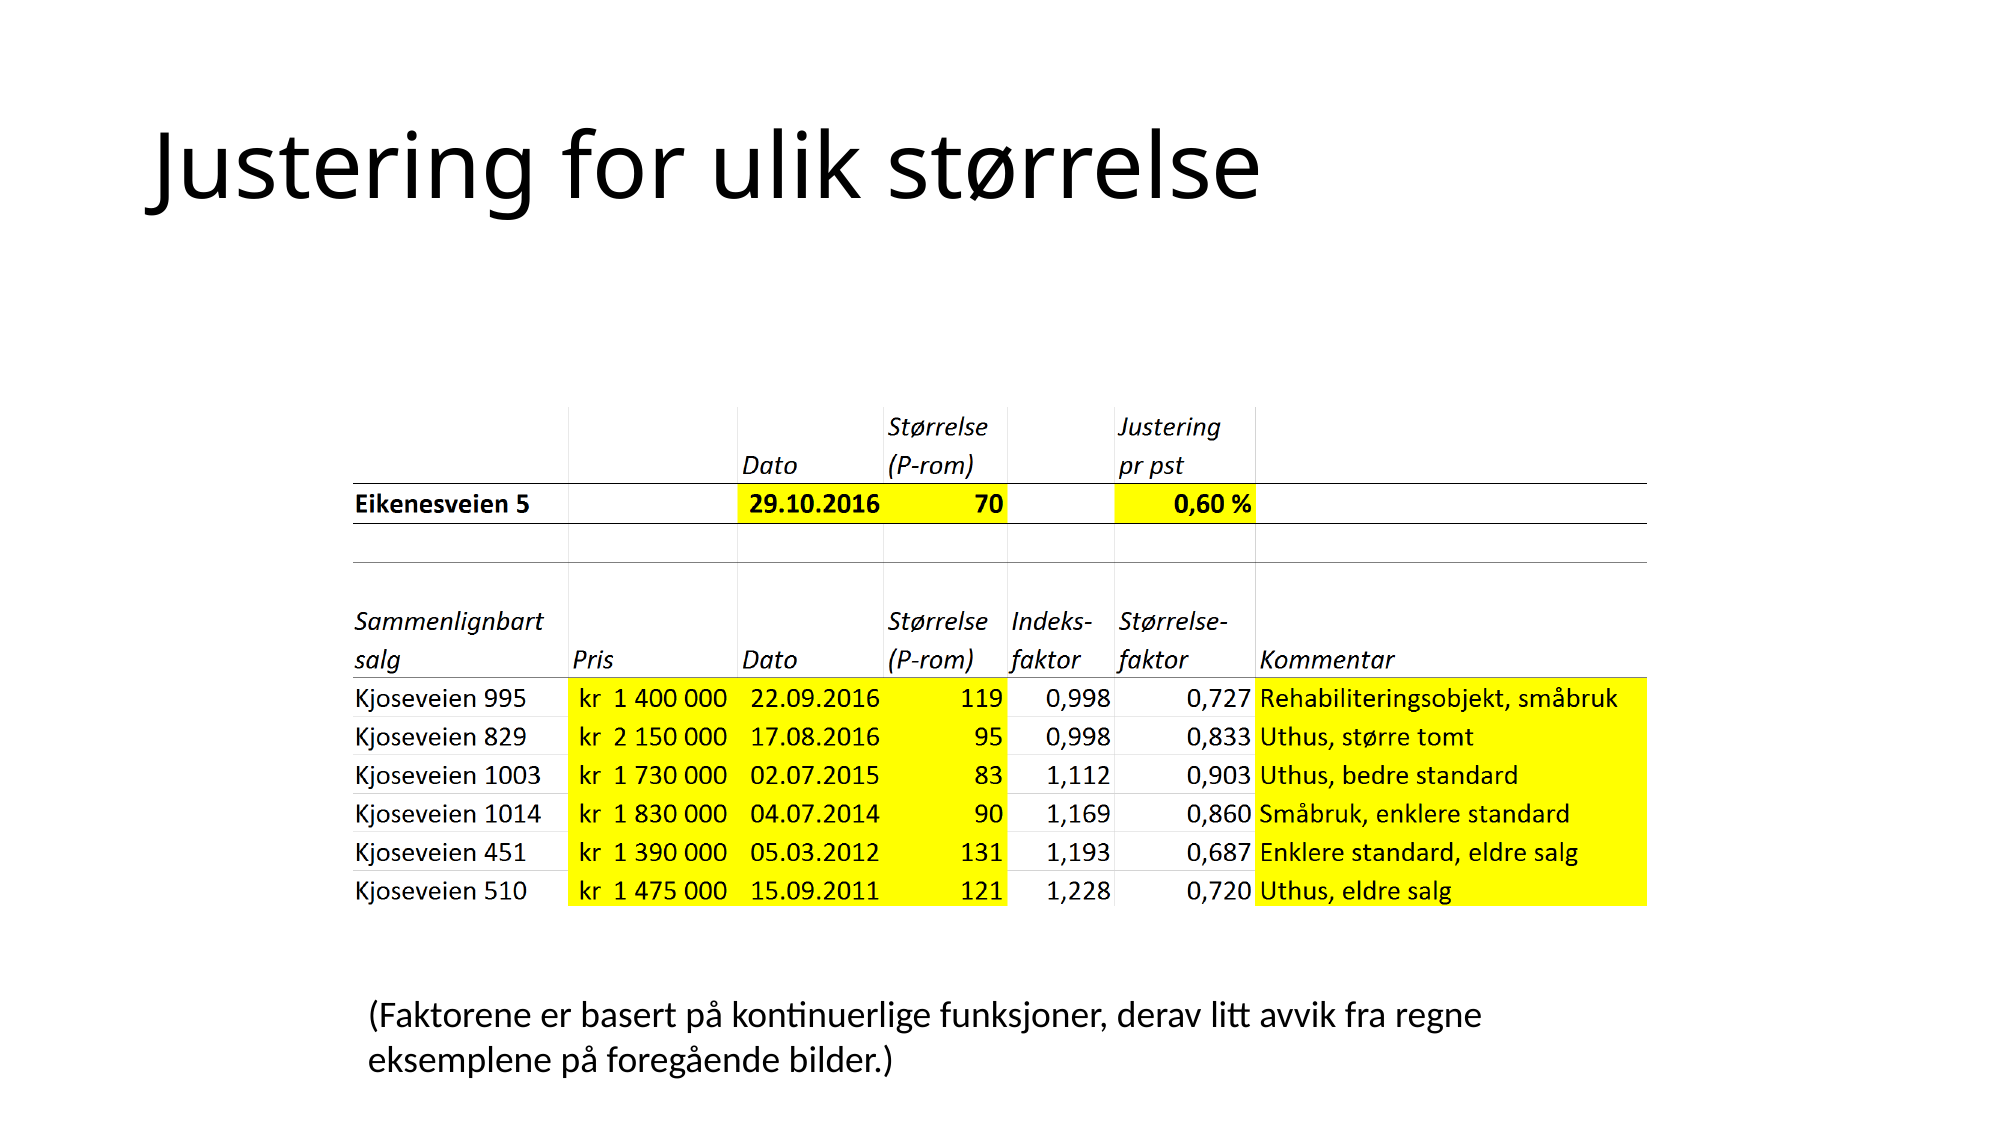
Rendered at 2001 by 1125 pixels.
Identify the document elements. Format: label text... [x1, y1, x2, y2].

text_box (Faktorene er basert på kontinuerlige funksjoner, derav litt avvik fra regne eksemplene på foregående bilder.) [353, 982, 1666, 1088]
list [353, 407, 1647, 906]
title Justering for ulik størrelse [137, 59, 1863, 278]
